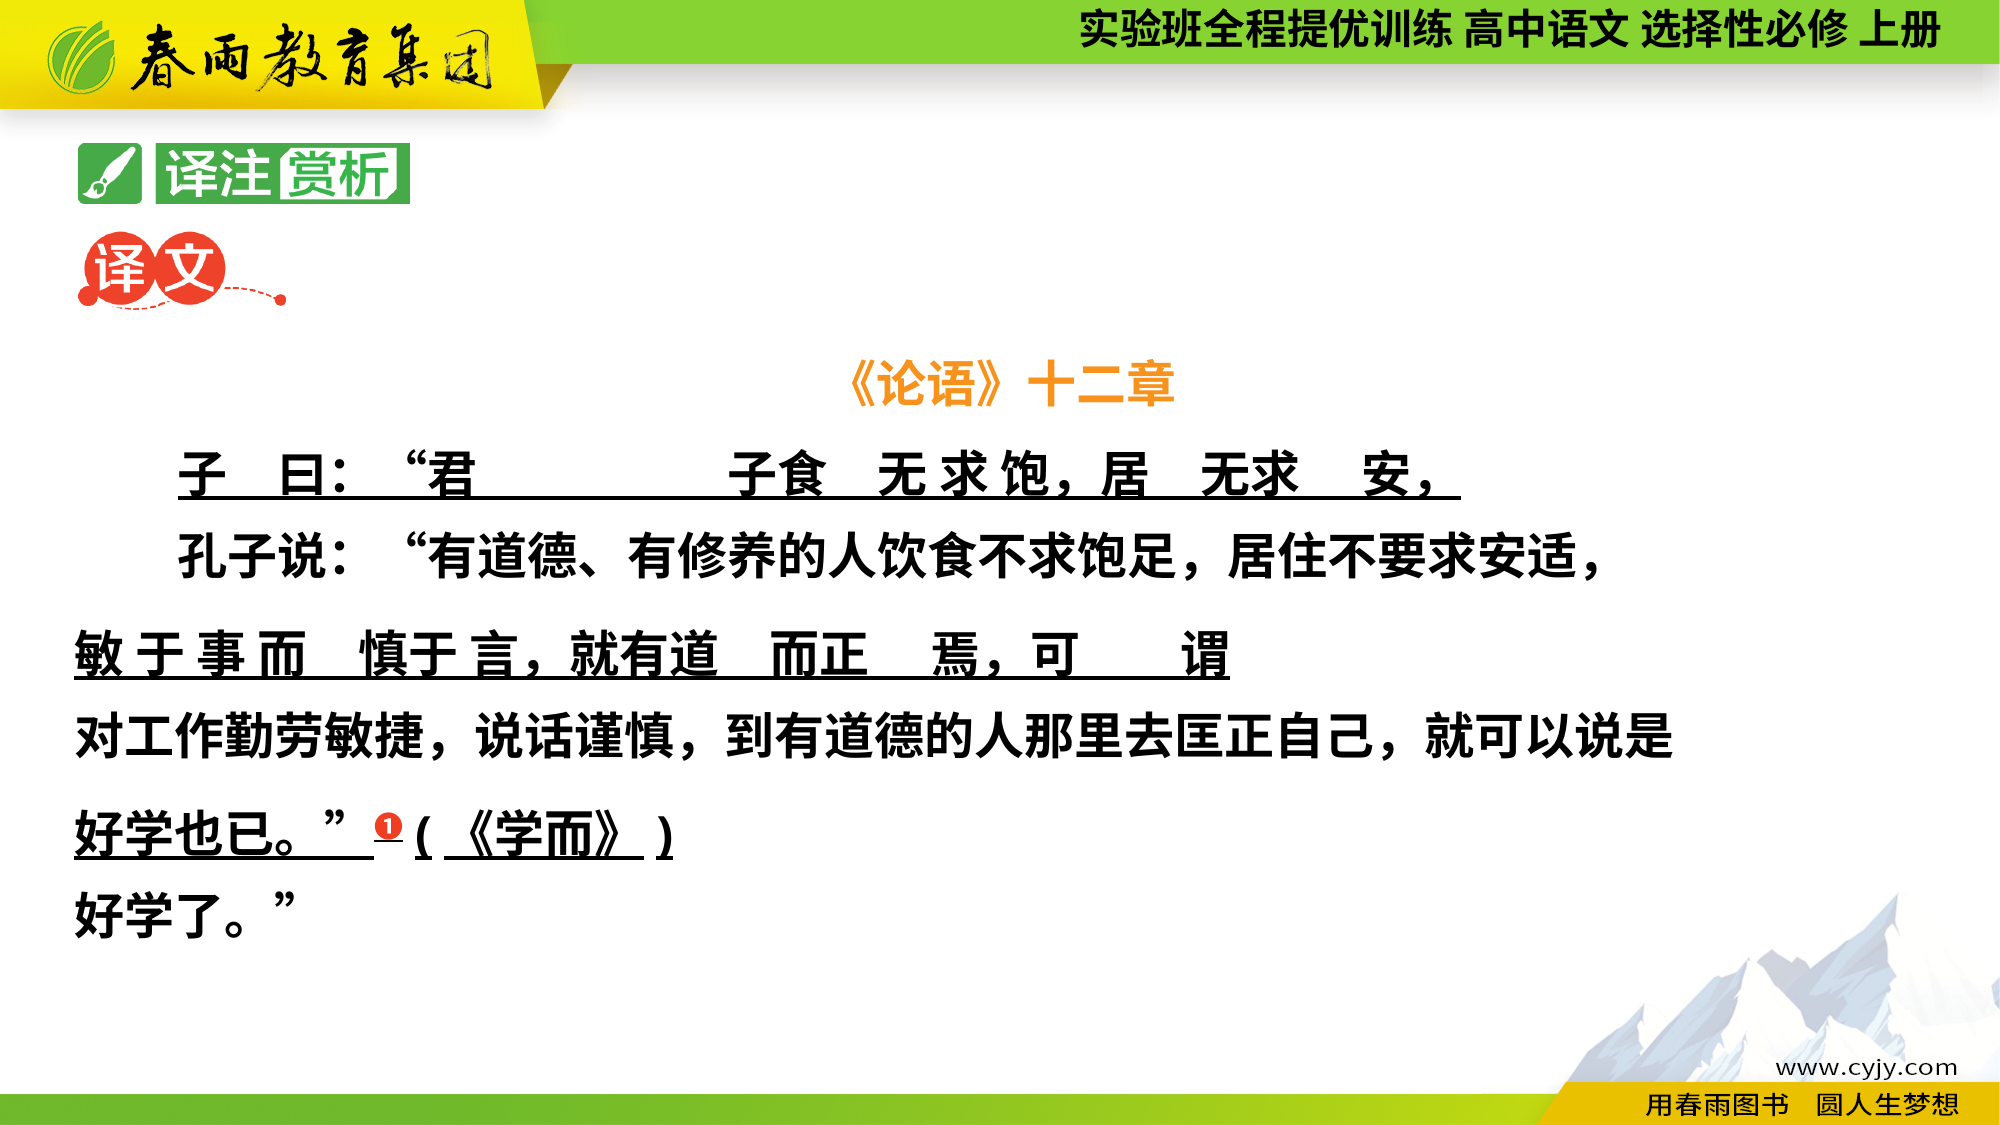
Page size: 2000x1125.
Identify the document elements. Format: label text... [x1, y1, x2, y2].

picture [0, 0, 2000, 1125]
text_box 孔子说：“有道德、有修养的人饮食不求饱足，居住不要求安适， 对工作勤劳敏捷，说话谨慎，到有道德的人那里去匡正自己，就可以说是 好学了。” [59, 486, 1944, 952]
